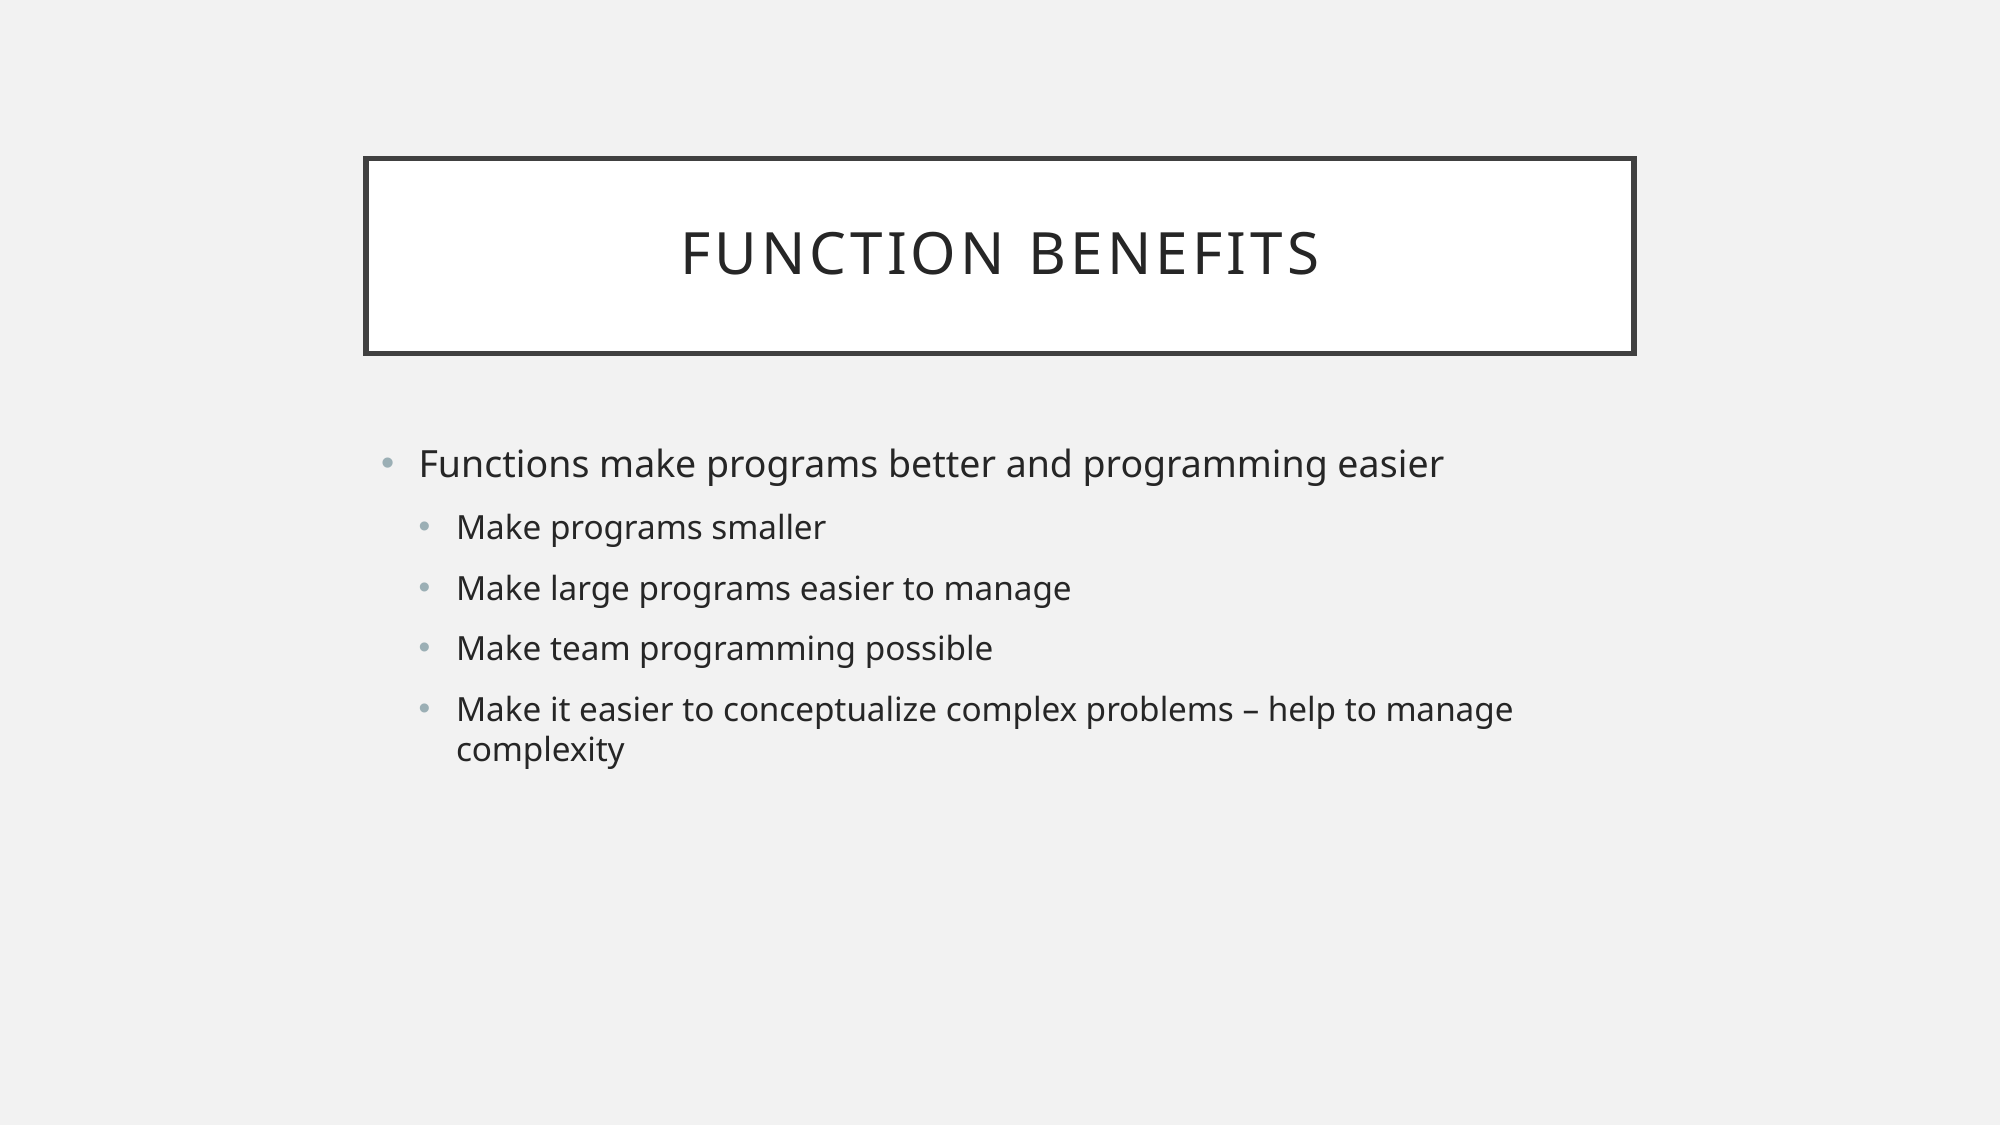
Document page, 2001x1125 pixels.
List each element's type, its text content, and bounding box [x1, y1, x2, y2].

title Function Benefits [363, 156, 1637, 356]
list Functions make programs better and programming easier Make programs smaller Make large programs easier to manage Make team programming possible Make it easier to conceptualize complex problems – help to manage complexity [366, 432, 1634, 942]
